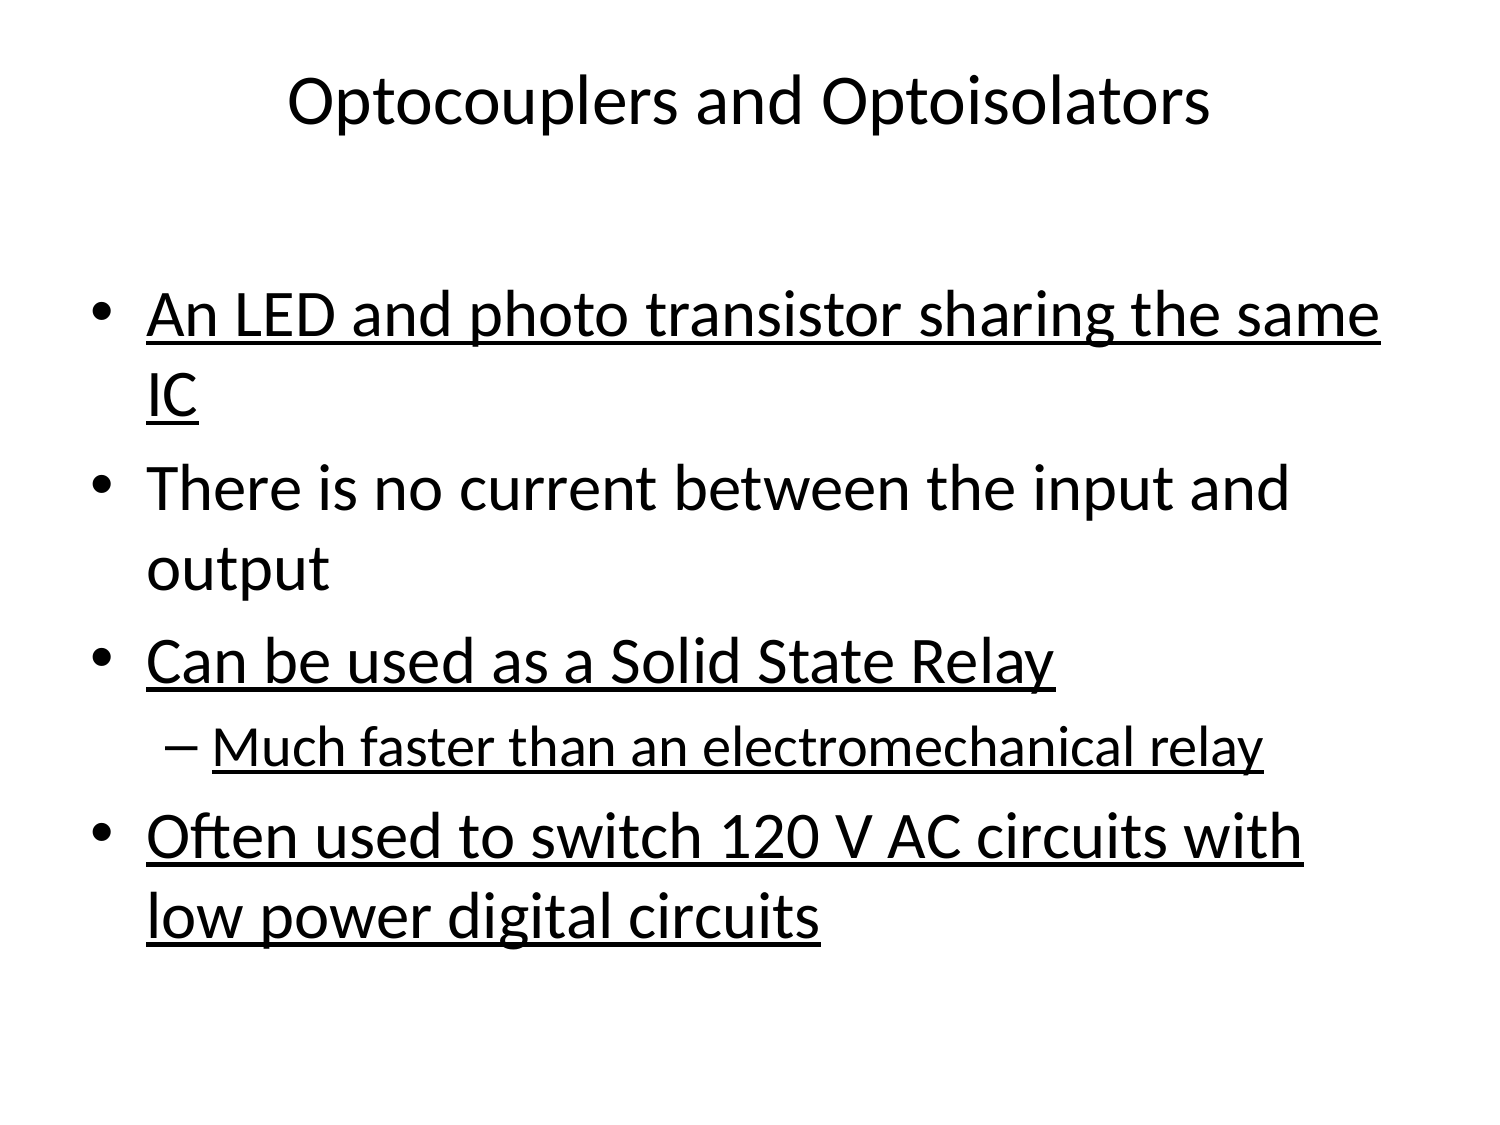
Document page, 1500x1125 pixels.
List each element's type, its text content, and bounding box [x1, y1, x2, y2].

title Optocouplers and Optoisolators [75, 45, 1425, 233]
list An LED and photo transistor sharing the same IC There is no current between the input and output Can be used as a Solid State Relay Much faster than an electromechanical relay Often used to switch 120 V AC circuits with low power digital circuits [75, 262, 1425, 1005]
